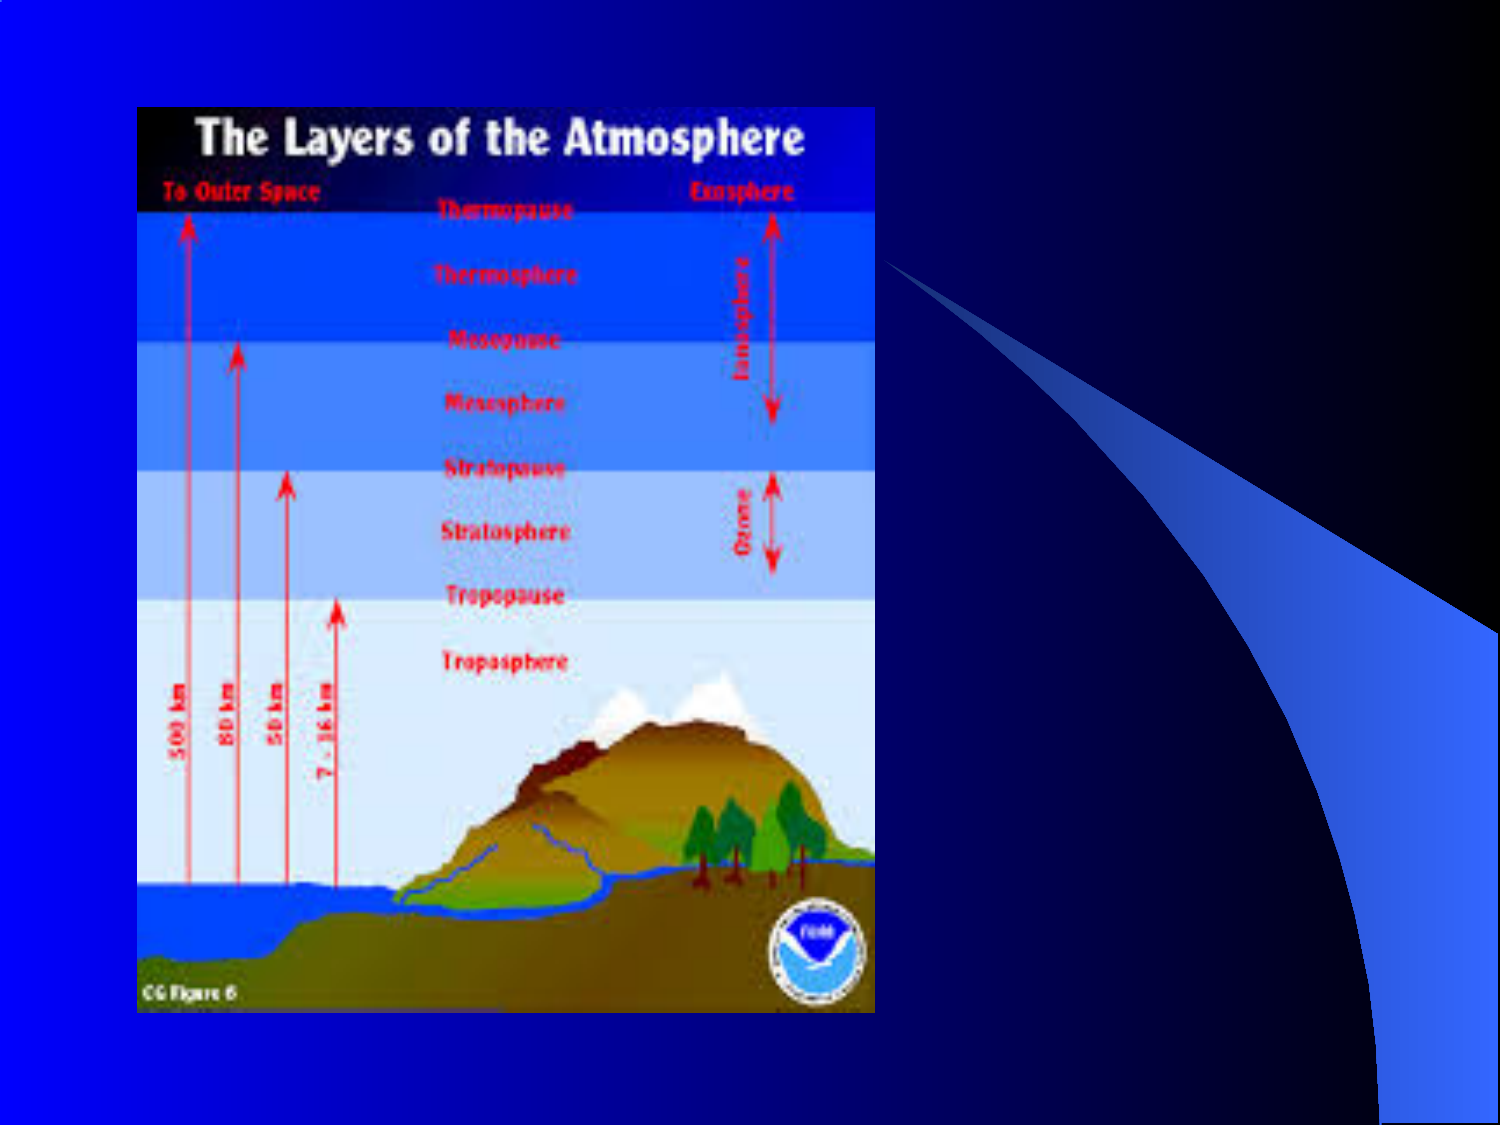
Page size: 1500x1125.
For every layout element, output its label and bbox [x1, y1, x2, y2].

list [137, 107, 876, 1013]
